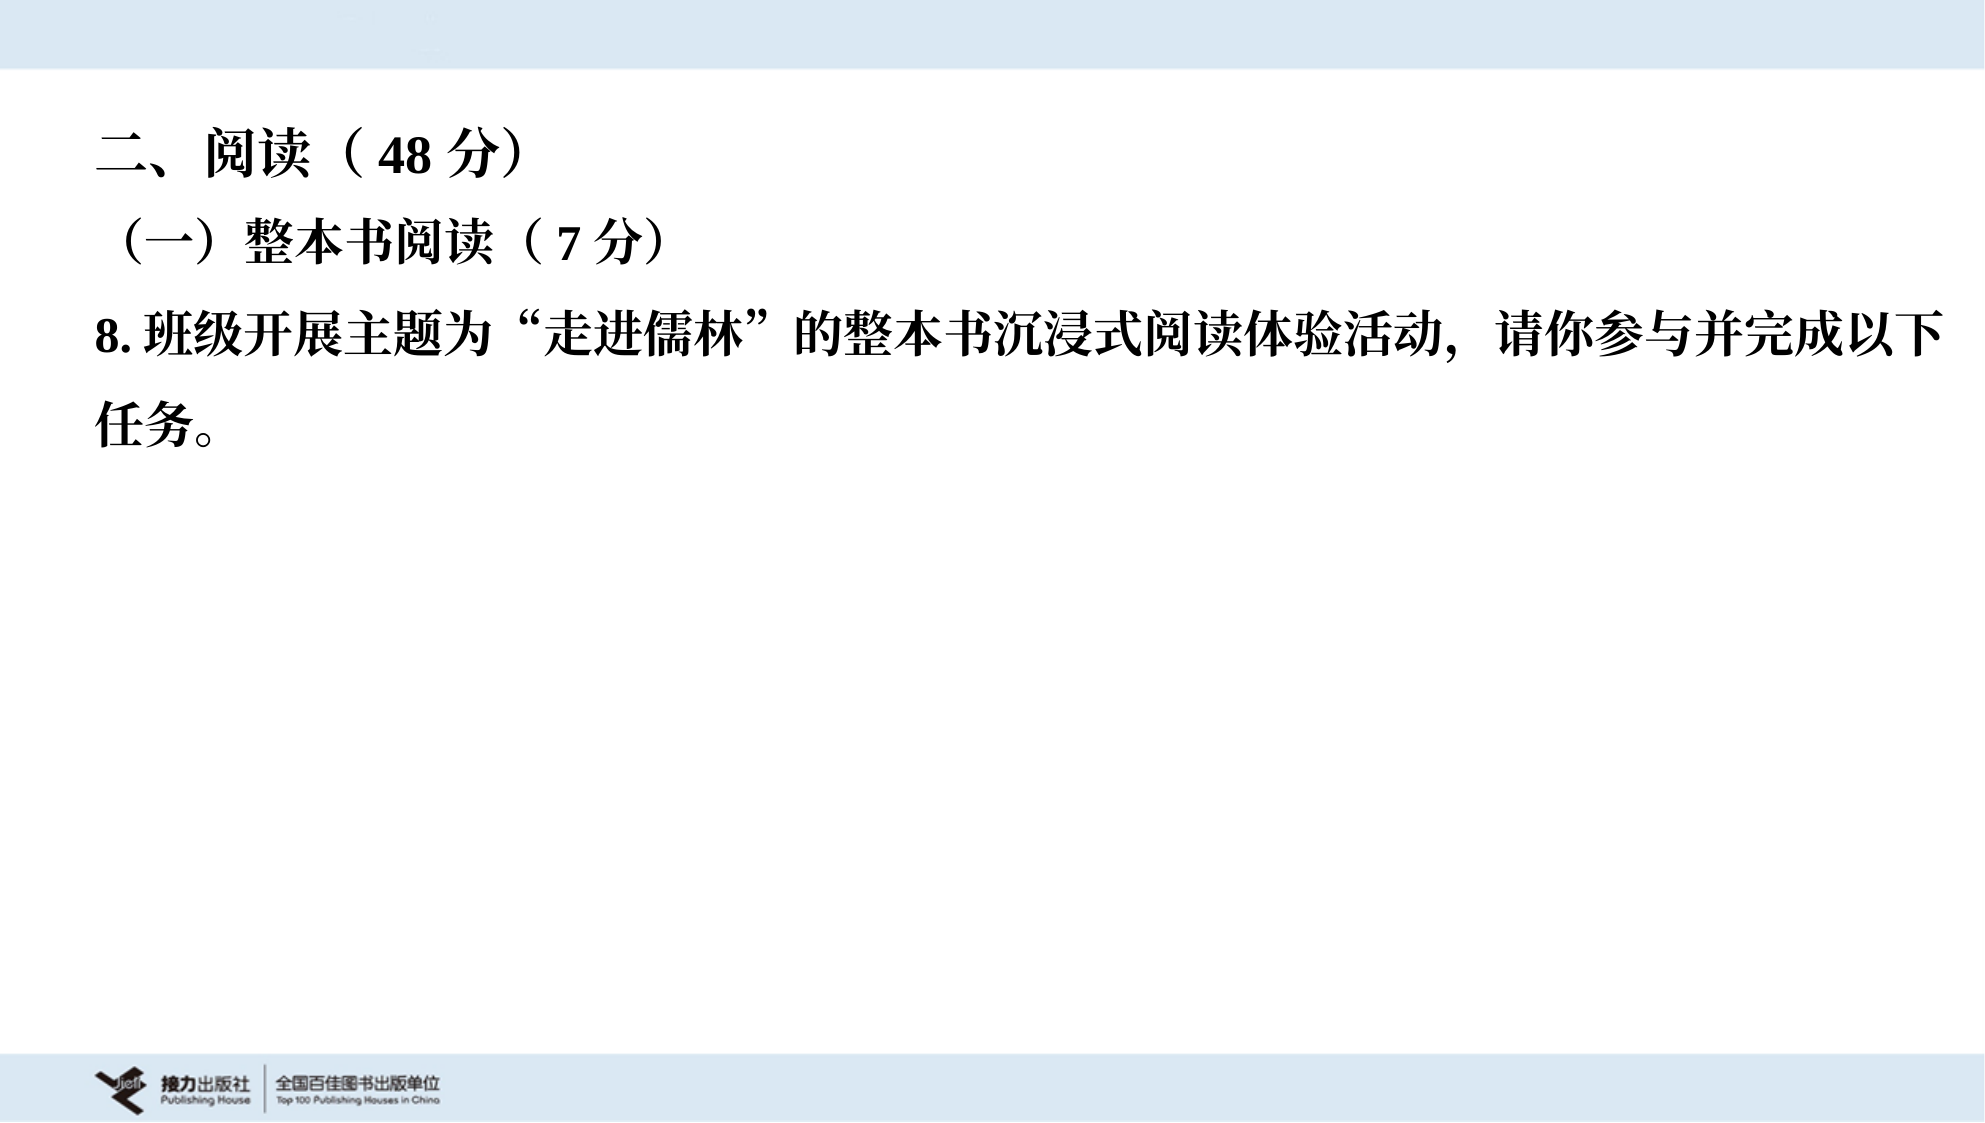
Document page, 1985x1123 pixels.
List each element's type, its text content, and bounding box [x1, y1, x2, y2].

picture [0, 0, 1985, 1122]
text_box （一）整本书阅读（7分） [94, 183, 1892, 270]
text_box 8.班级开展主题为“走进儒林”的整本书沉浸式阅读体验活动，请你参与并完成以下 任务。 [94, 270, 1892, 454]
text_box 二、阅读（48分） [94, 88, 1892, 183]
